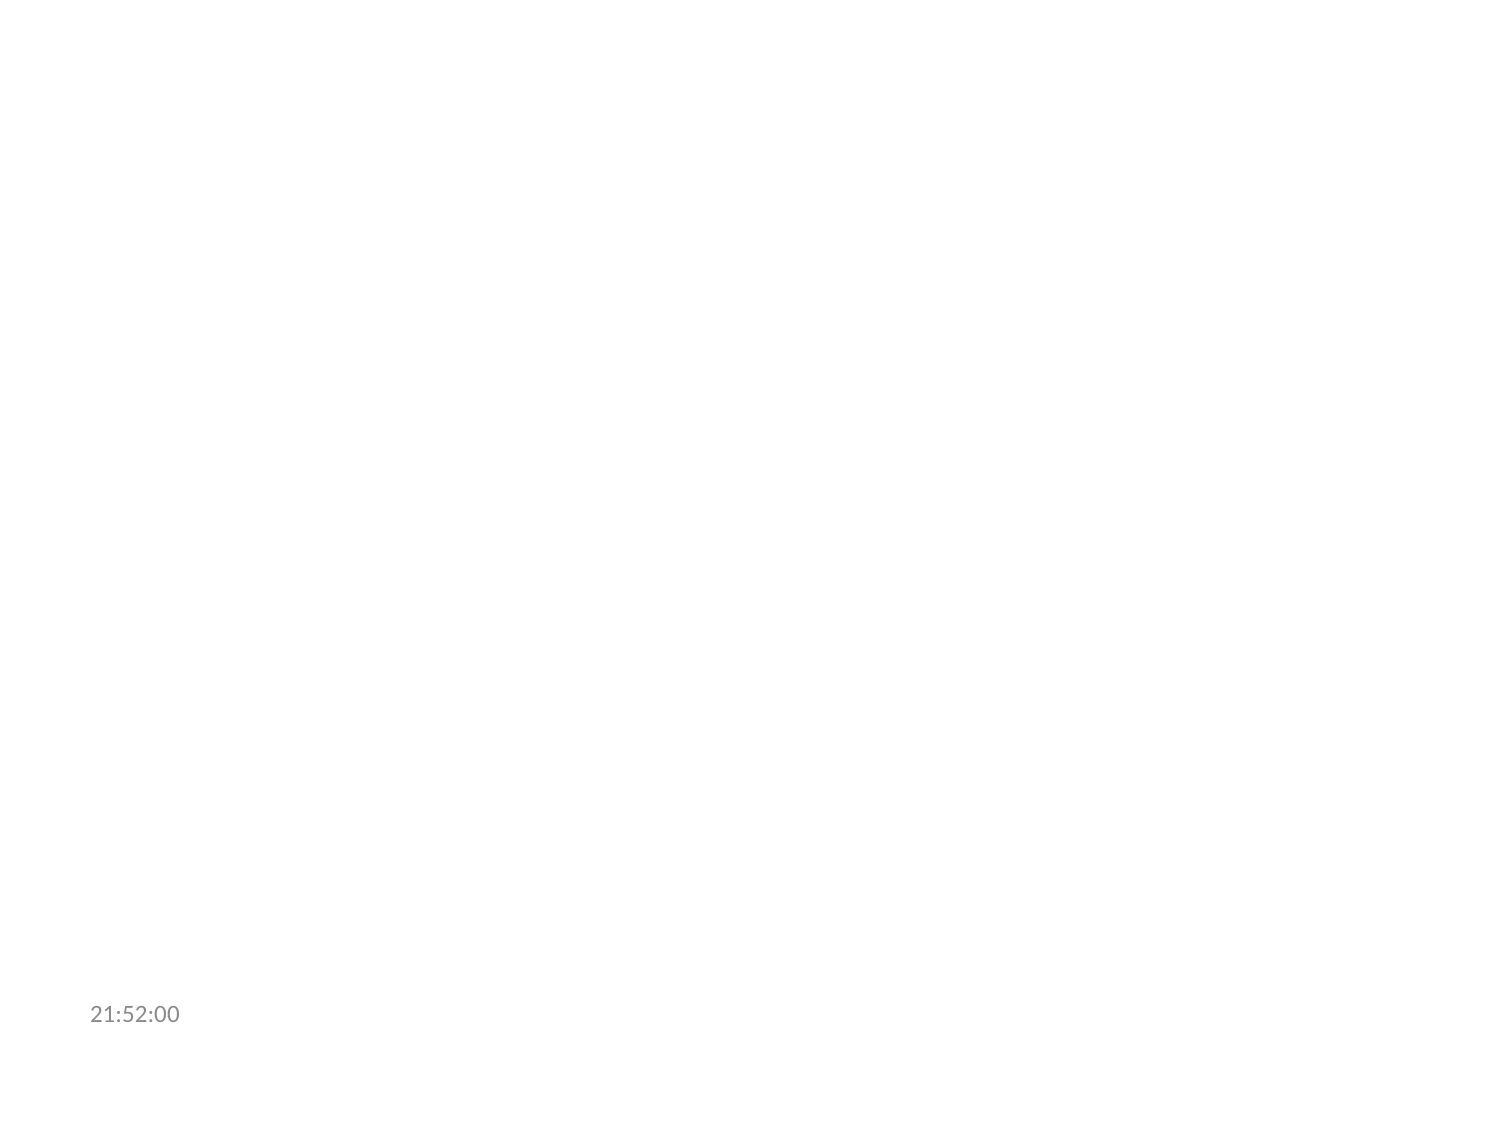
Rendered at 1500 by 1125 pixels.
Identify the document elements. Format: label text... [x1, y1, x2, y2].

text_box 15:35:09 [75, 982, 425, 1043]
